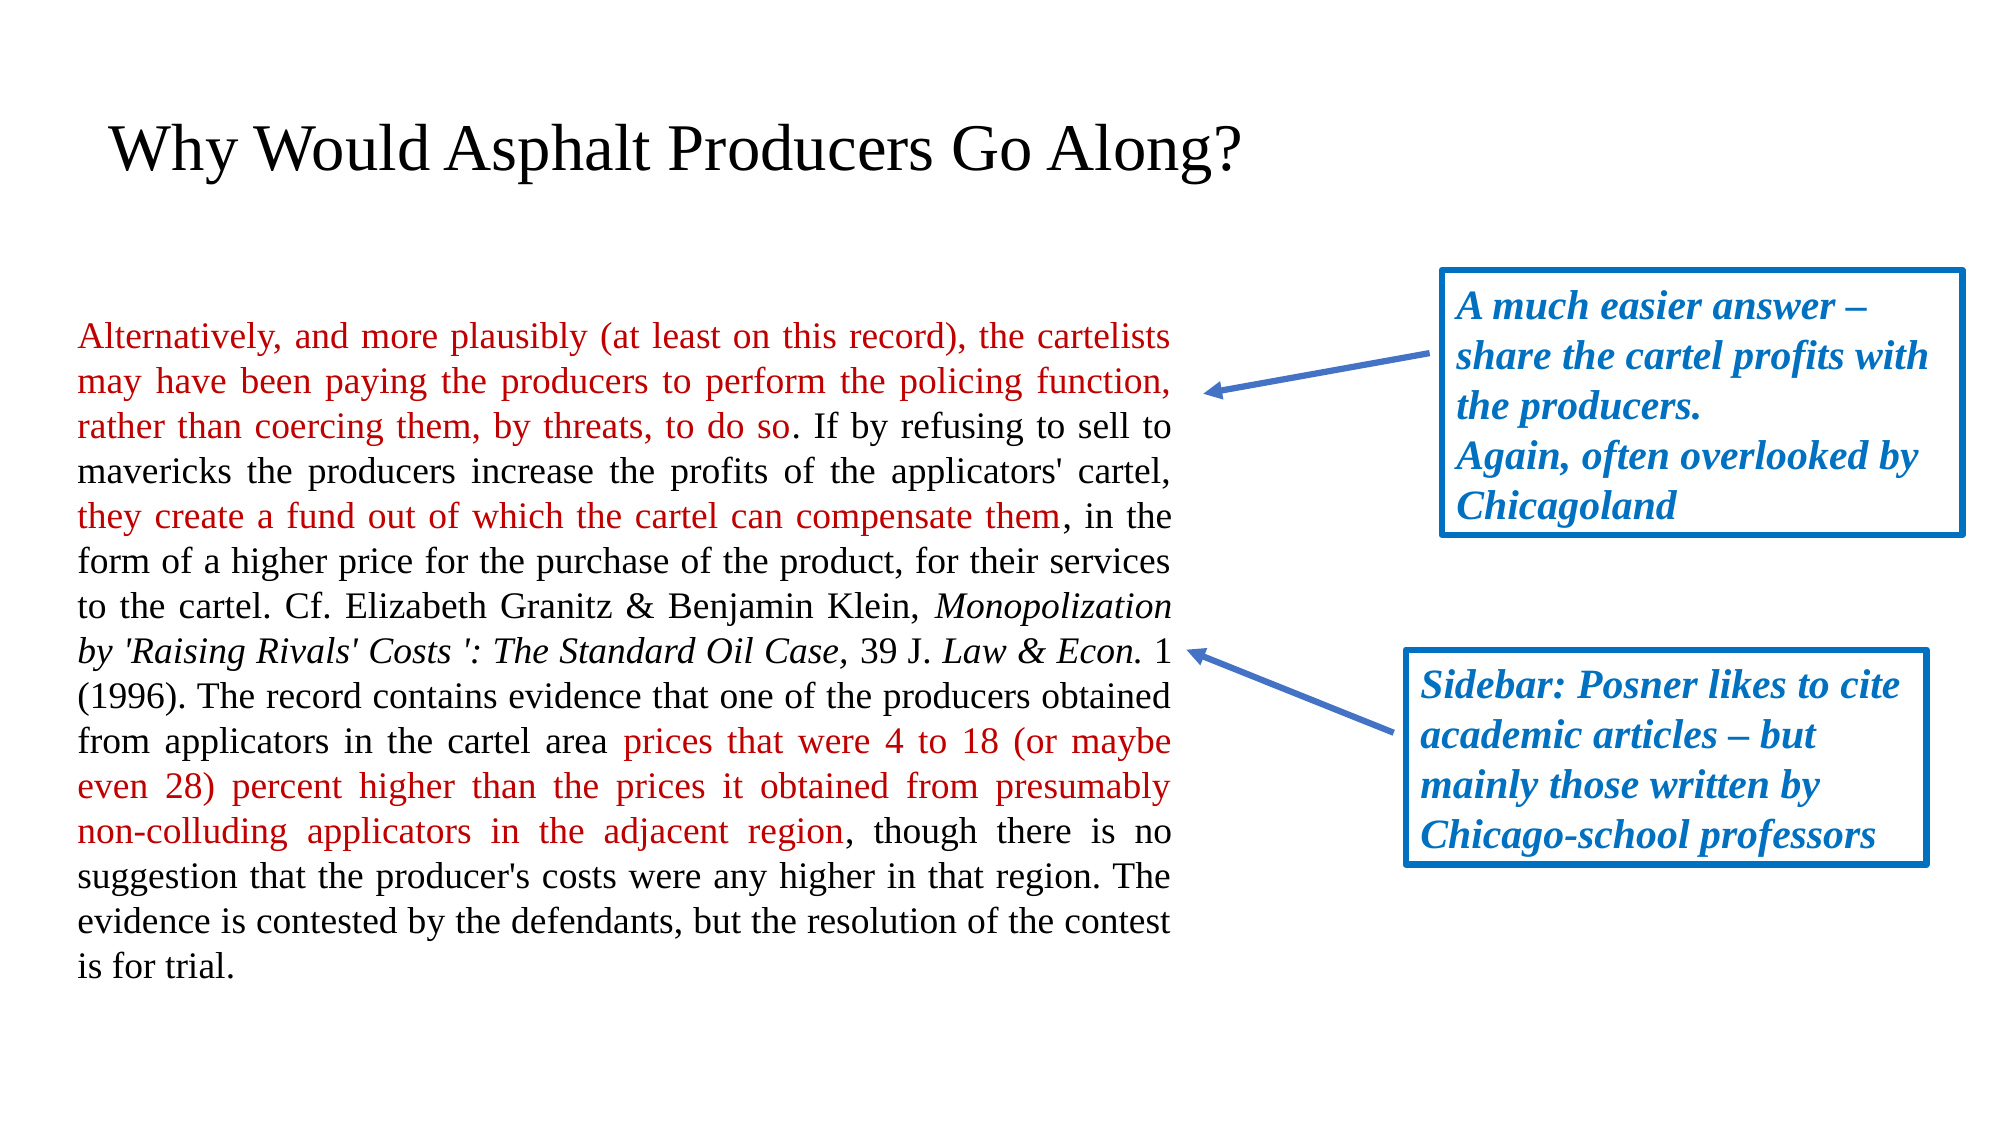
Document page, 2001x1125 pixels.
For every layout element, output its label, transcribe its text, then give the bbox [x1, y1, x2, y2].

text_box Sidebar: Posner likes to cite academic articles – but mainly those written by Chicago-school professors [1405, 649, 1927, 865]
list Alternatively, and more plausibly (at least on this record), the cartelists may have been paying the producers to perform the policing function, rather than coercing them, by threats, to do so. If by refusing to sell to mavericks the producers increase the profits of the applicators' cartel, they create a fund out of which the cartel can compensate them, in the form of a higher price for the purchase of the product, for their services to the cartel. Cf. Elizabeth Granitz & Benjamin Klein, Monopolization by 'Raising Rivals' Costs ': The Standard Oil Case, 39 J. Law & Econ. 1 (1996). The record contains evidence that one of the producers obtained from applicators in the cartel area prices that were 4 to 18 (or maybe even 28) percent higher than the prices it obtained from presumably non-colluding applicators in the adjacent region, though there is no suggestion that the producer's costs were any higher in that region. The evidence is contested by the defendants, but the resolution of the contest is for trial. [62, 303, 1188, 1082]
text_box A much easier answer – share the cartel profits with the producers. Again, often overlooked by Chicagoland [1441, 270, 1963, 535]
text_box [1186, 649, 1394, 733]
title Why Would Asphalt Producers Go Along? [93, 40, 1819, 259]
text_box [1203, 353, 1430, 394]
